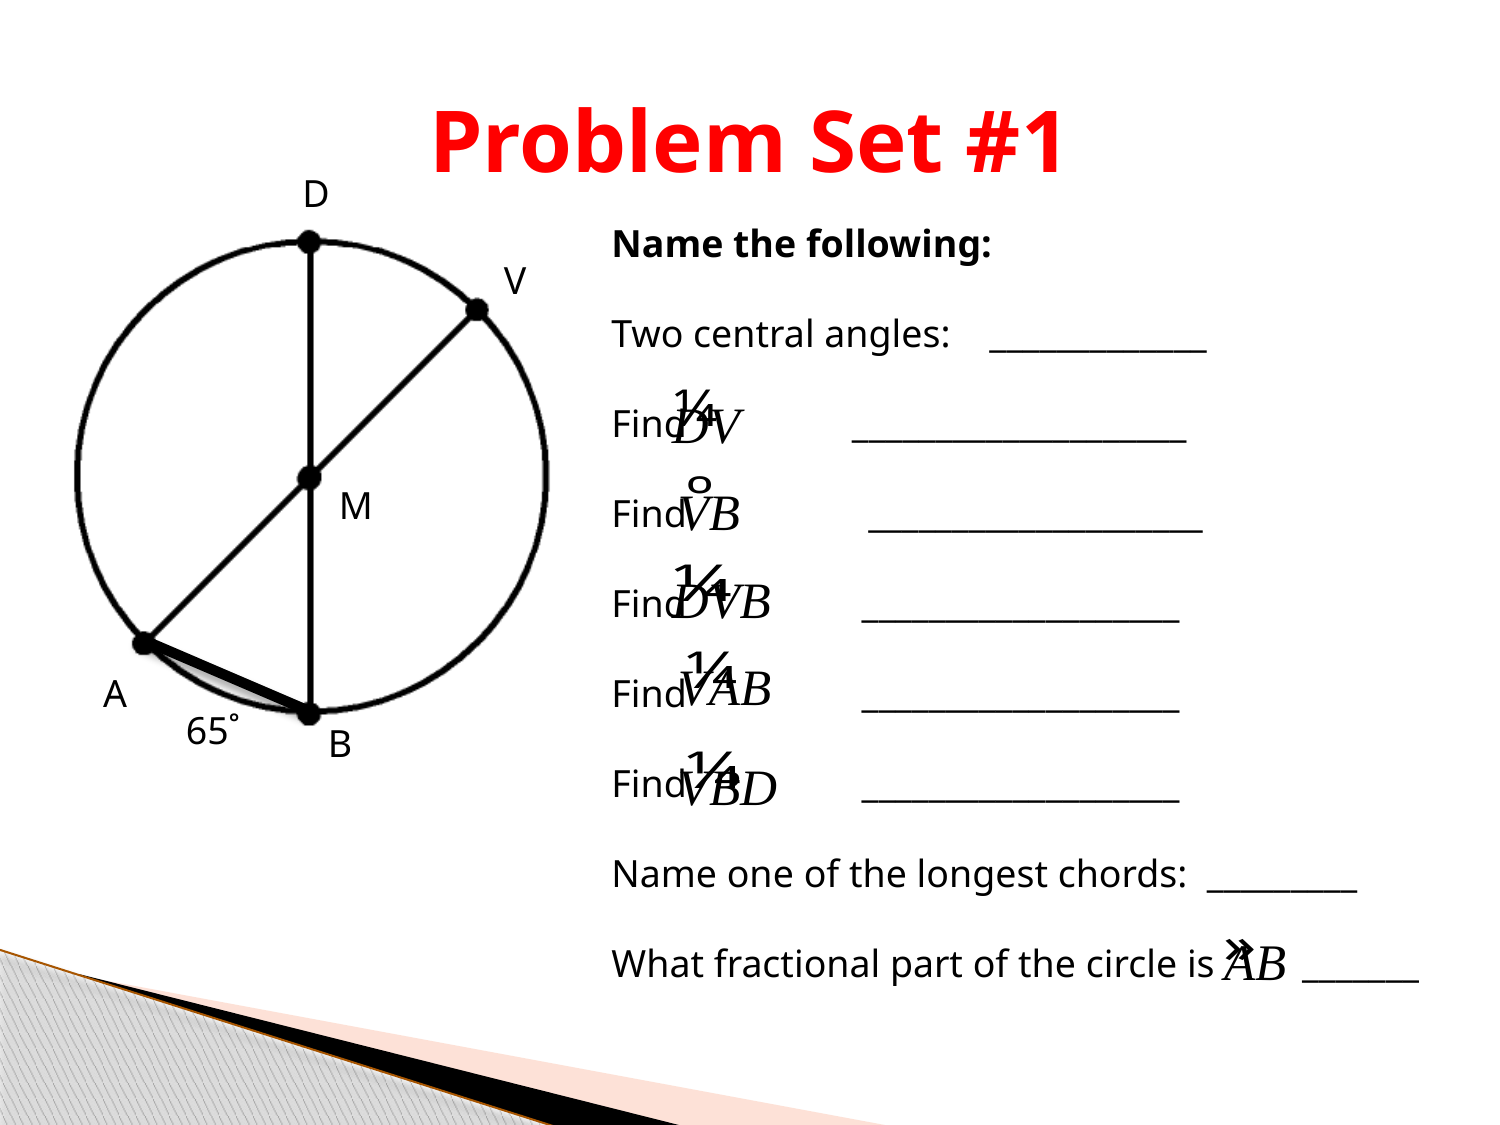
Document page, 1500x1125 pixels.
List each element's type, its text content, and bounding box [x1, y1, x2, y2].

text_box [662, 374, 757, 457]
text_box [1212, 912, 1298, 990]
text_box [674, 637, 782, 719]
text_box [674, 737, 787, 819]
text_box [662, 549, 782, 632]
title Problem Set #1 [75, 45, 1425, 233]
text_box Name the following: Two central angles: _____________ Find ____________________ Find ____________________ Find ___________________ Find ___________________ Find ___________________ Name one of the longest chords: _________ What fractional part of the circle is _______ [596, 212, 1436, 993]
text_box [674, 462, 752, 544]
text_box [62, 162, 562, 774]
